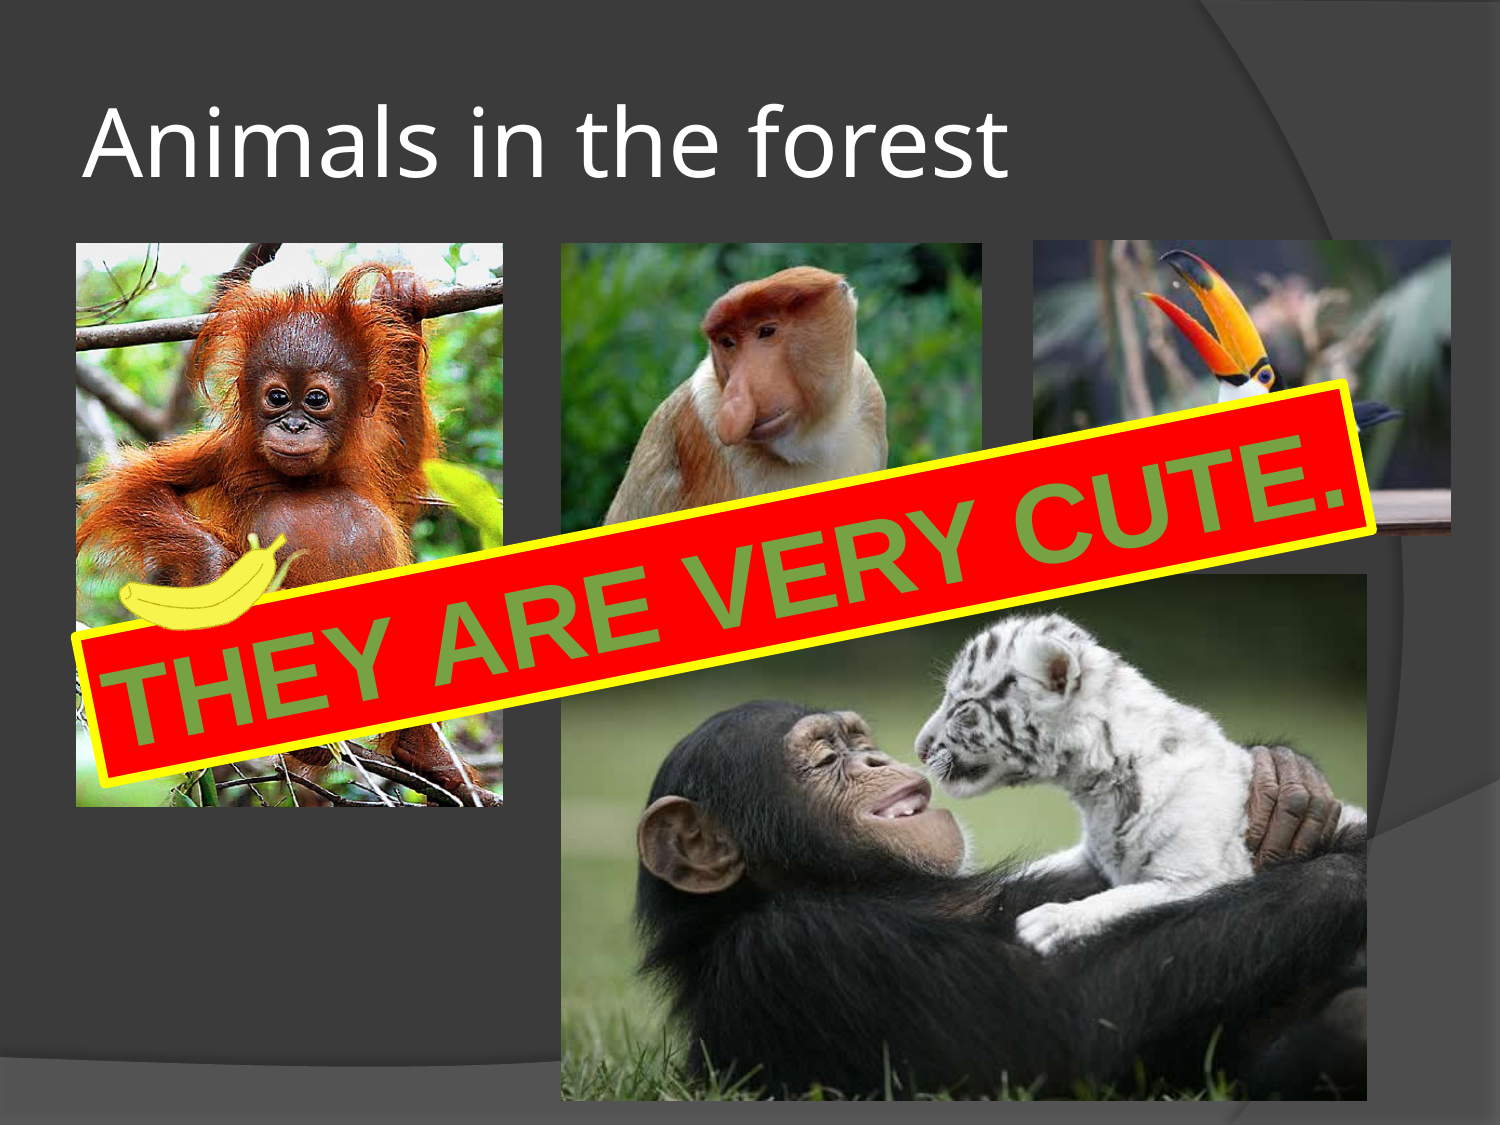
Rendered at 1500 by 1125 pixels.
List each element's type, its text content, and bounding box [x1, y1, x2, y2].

picture [76, 243, 504, 807]
title Animals in the forest [75, 45, 1300, 233]
picture [560, 574, 1368, 1102]
picture [1033, 240, 1451, 536]
text_box They are very cute. [514, 446, 1293, 702]
picture [560, 243, 982, 536]
